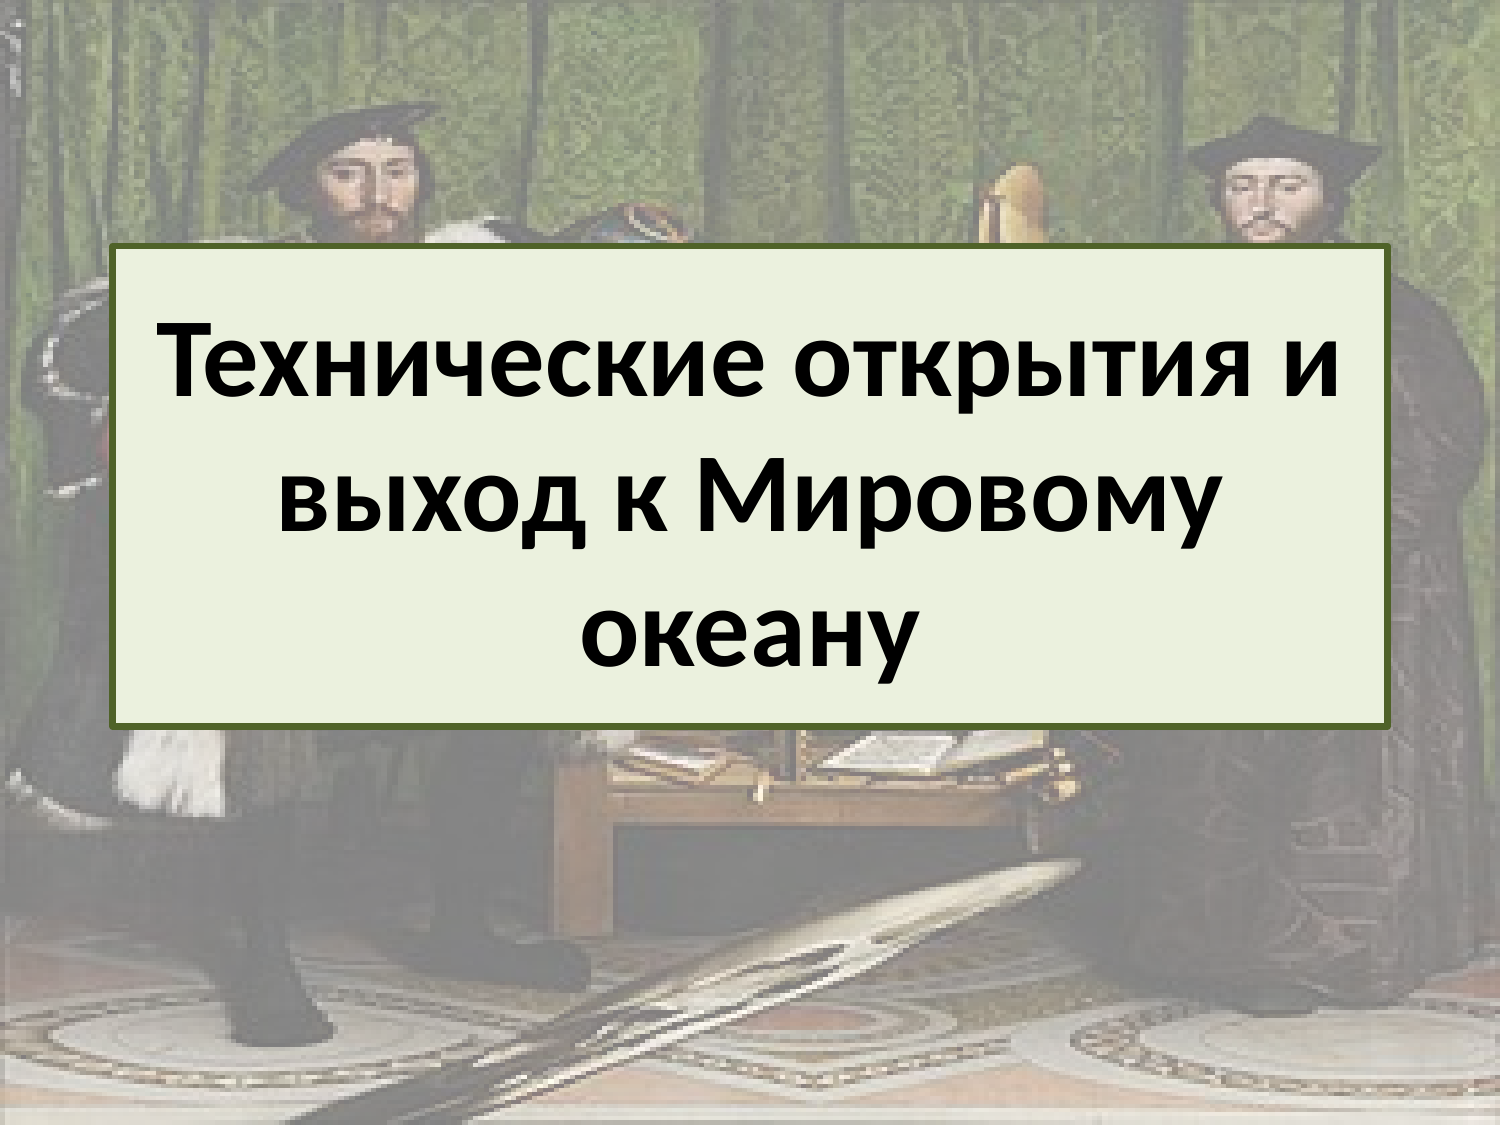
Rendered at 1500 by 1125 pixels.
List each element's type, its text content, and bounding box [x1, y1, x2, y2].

title Технические открытия и выход к Мировому океану [112, 246, 1388, 727]
